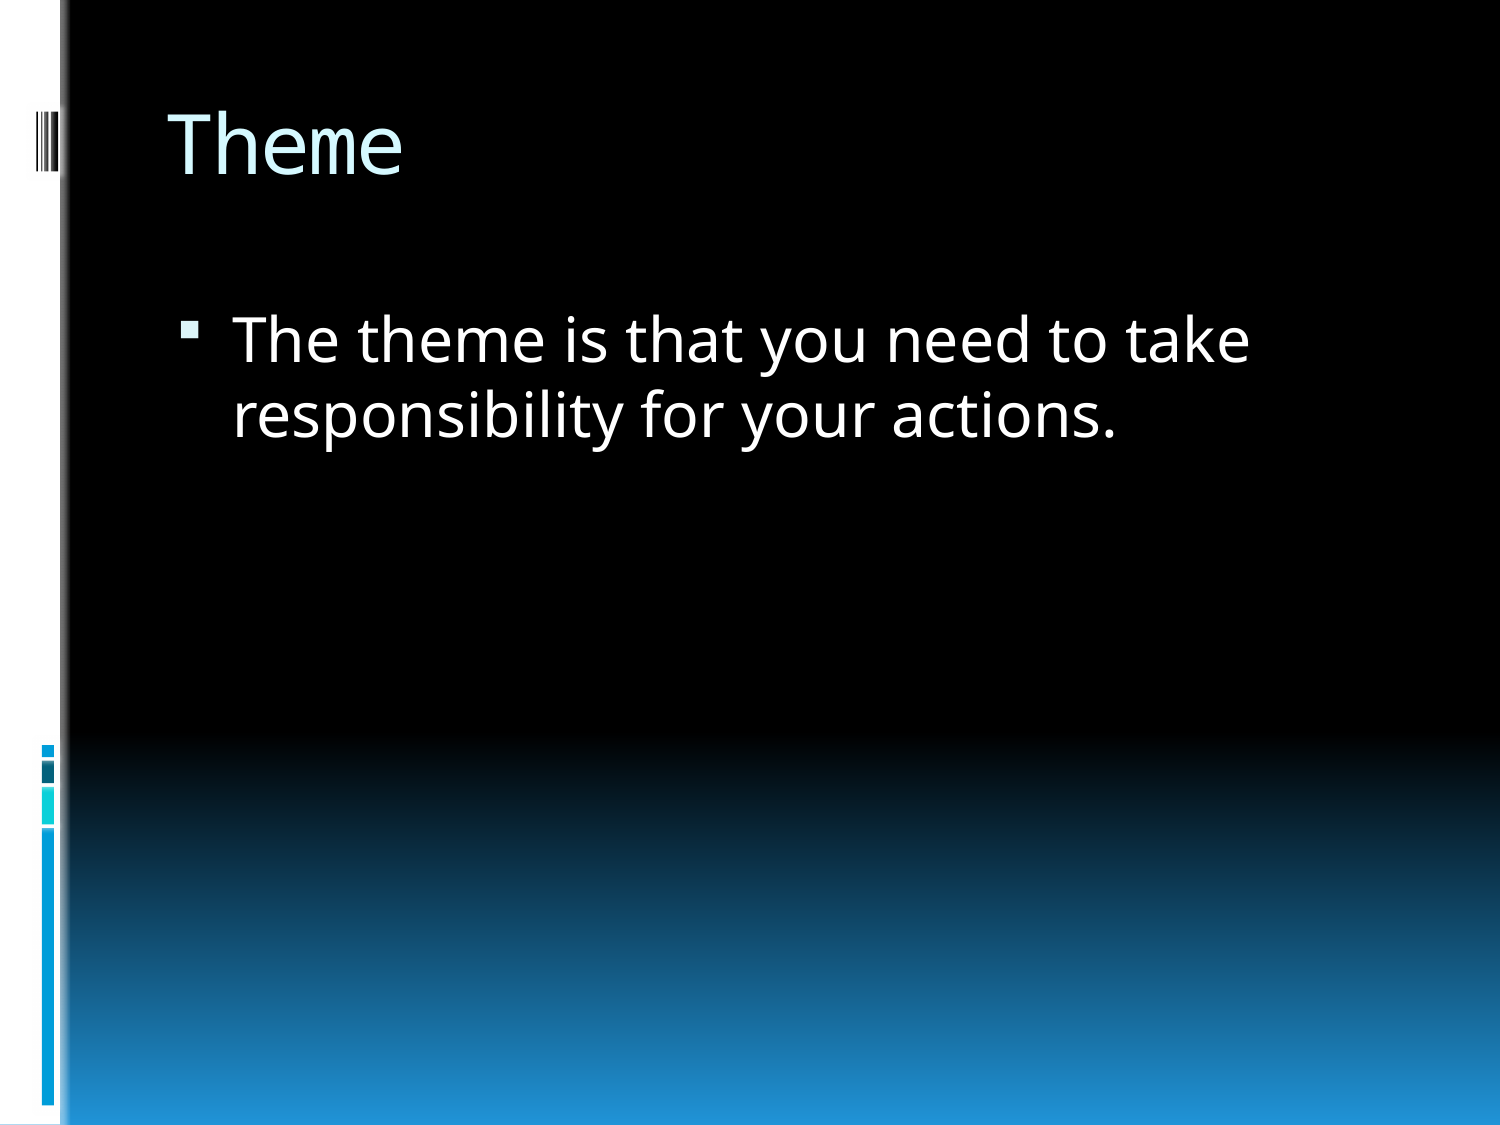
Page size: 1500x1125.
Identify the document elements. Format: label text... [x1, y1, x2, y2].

list The theme is that you need to take responsibility for your actions. [150, 292, 1425, 1043]
title Theme [150, 83, 1425, 234]
